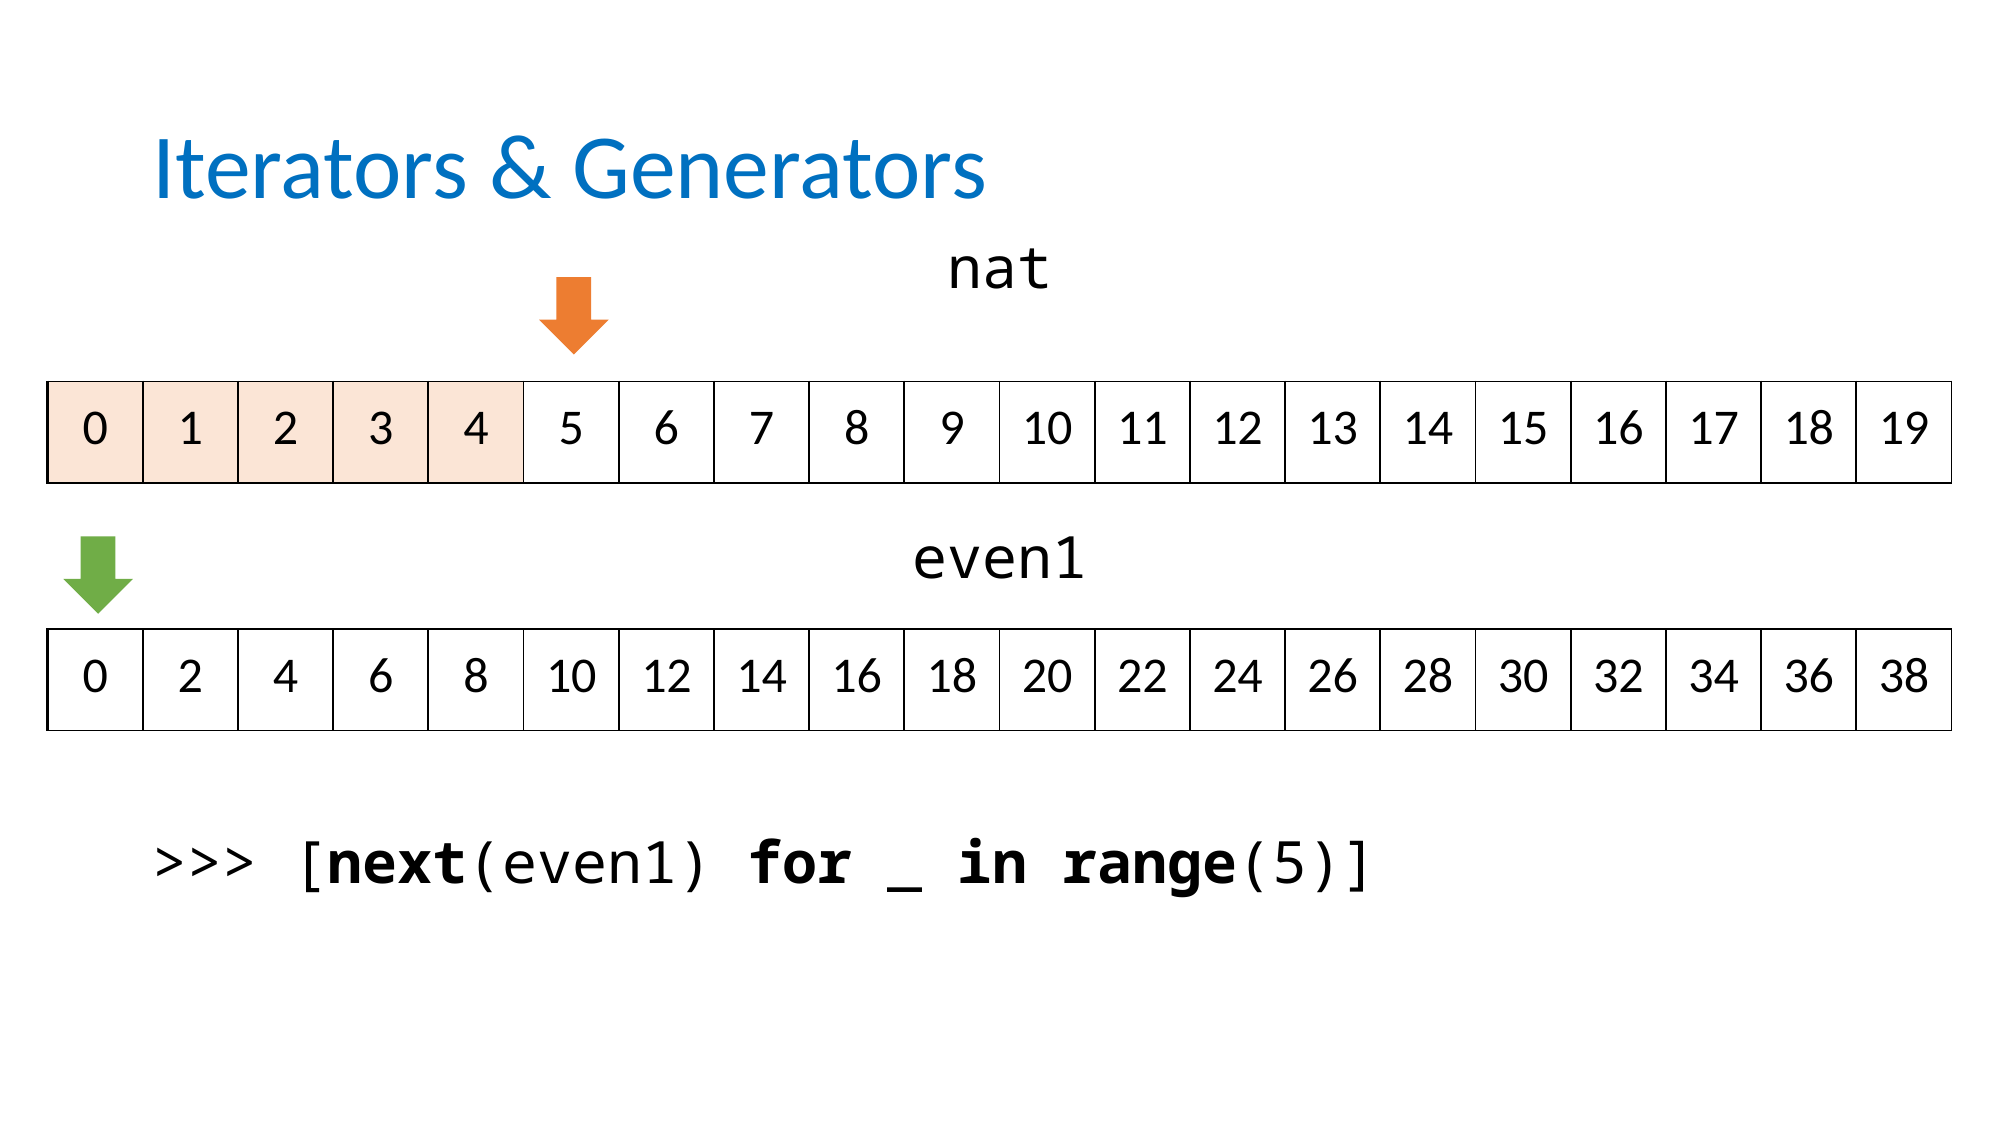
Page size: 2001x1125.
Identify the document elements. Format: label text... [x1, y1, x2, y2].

table_header 16 [810, 630, 903, 730]
table_header 20 [1000, 630, 1094, 730]
table_header 6 [620, 382, 713, 482]
text_box >>> [next(even1) for _ in range(5)] [137, 782, 1863, 1066]
table_header 28 [1381, 630, 1475, 730]
table_header 18 [905, 630, 999, 730]
table_header 38 [1857, 630, 1951, 730]
table_header 4 [429, 382, 523, 482]
table_header 7 [715, 382, 808, 482]
text_box [63, 536, 133, 614]
table_header 15 [1476, 382, 1570, 482]
table_header 12 [1191, 382, 1284, 482]
table_header 11 [1096, 382, 1189, 482]
table_header 24 [1191, 630, 1284, 730]
table_header 10 [524, 630, 618, 730]
table_header 32 [1572, 630, 1665, 730]
table_header 18 [1762, 382, 1855, 482]
table_header 22 [1096, 630, 1189, 730]
table_header 3 [334, 382, 427, 482]
text_box even1 [897, 512, 1103, 598]
text_box nat [932, 222, 1068, 308]
table_header 8 [810, 382, 903, 482]
table_header 14 [715, 630, 808, 730]
table_header 5 [524, 382, 618, 482]
table_header 36 [1762, 630, 1855, 730]
table_header 6 [334, 630, 427, 730]
table_header 16 [1572, 382, 1665, 482]
table_header 9 [905, 382, 999, 482]
table_header 4 [239, 630, 332, 730]
table_header 19 [1857, 382, 1951, 482]
table_header 12 [620, 630, 713, 730]
table_header 1 [144, 382, 237, 482]
table_header 2 [239, 382, 332, 482]
text_box [539, 277, 609, 355]
table_header 14 [1381, 382, 1475, 482]
table_header 0 [49, 630, 142, 730]
table_header 26 [1286, 630, 1379, 730]
table_header 17 [1667, 382, 1760, 482]
table_header 13 [1286, 382, 1379, 482]
table_header 10 [1000, 382, 1094, 482]
title Iterators & Generators [137, 59, 1863, 278]
table_header 30 [1476, 630, 1570, 730]
table_header 0 [49, 382, 142, 482]
table_header 2 [144, 630, 237, 730]
table_header 8 [429, 630, 523, 730]
table_header 34 [1667, 630, 1760, 730]
